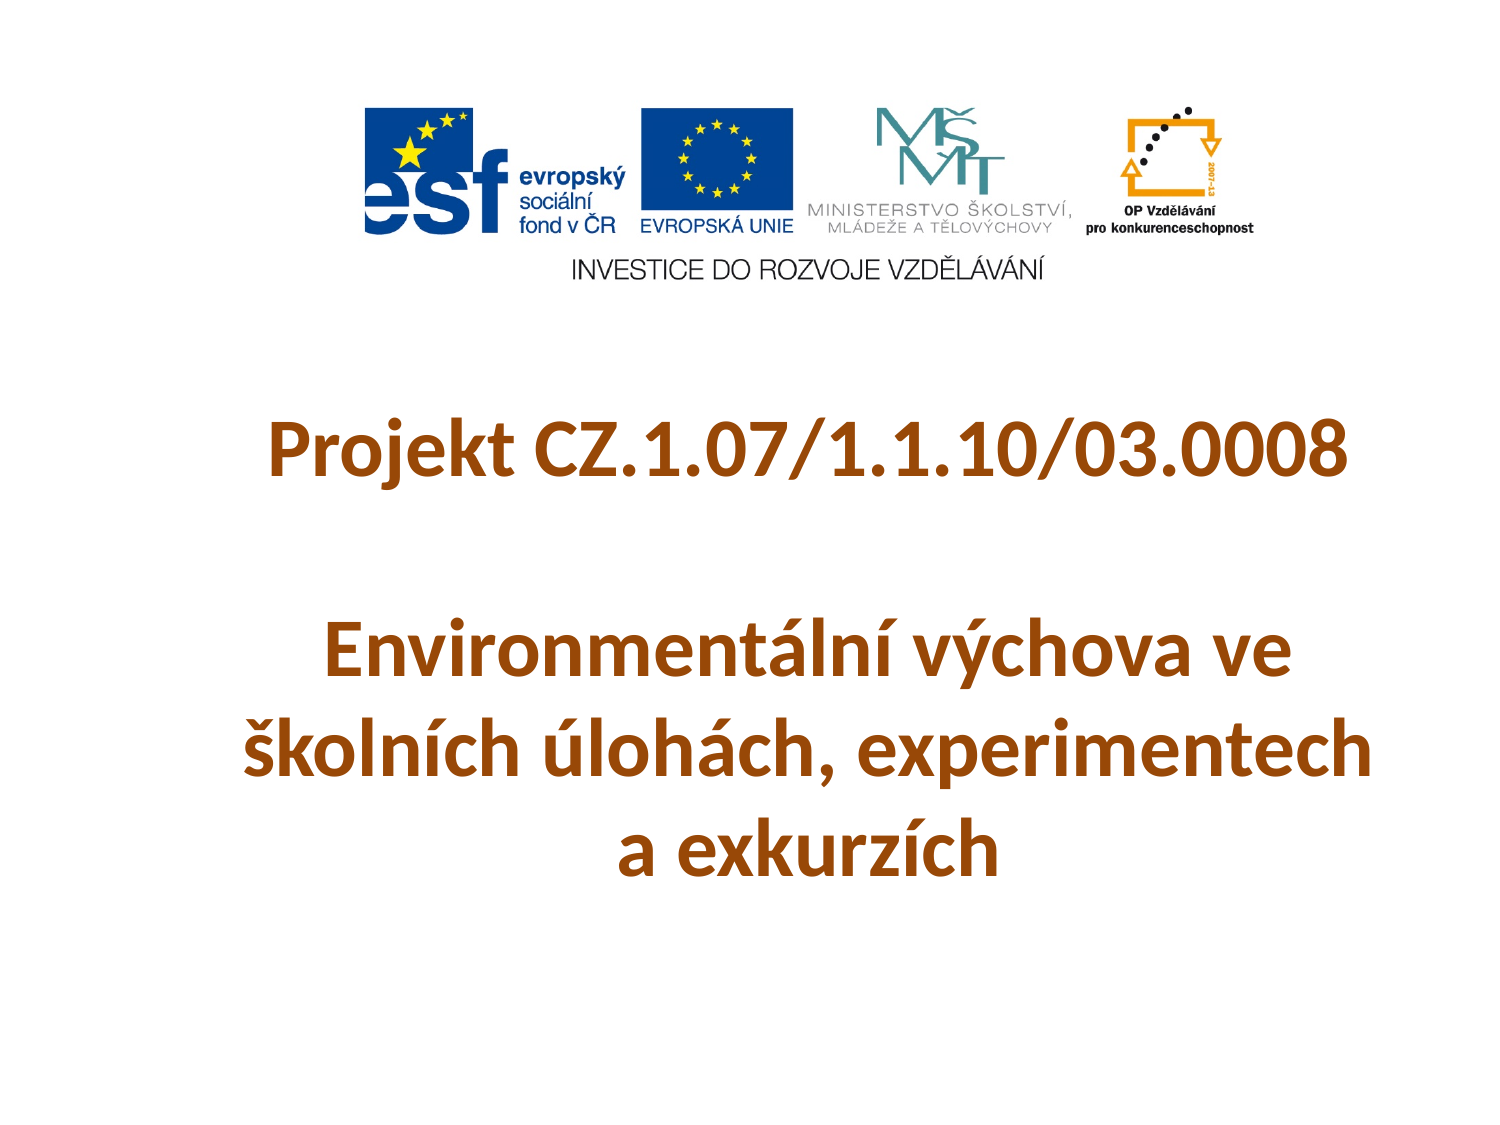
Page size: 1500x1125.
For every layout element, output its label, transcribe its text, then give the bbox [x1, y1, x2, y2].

text_box Projekt CZ.1.07/1.1.10/03.0008 Environmentální výchova ve školních úlohách, experimentech a exkurzích [205, 385, 1413, 900]
picture [336, 89, 1282, 297]
